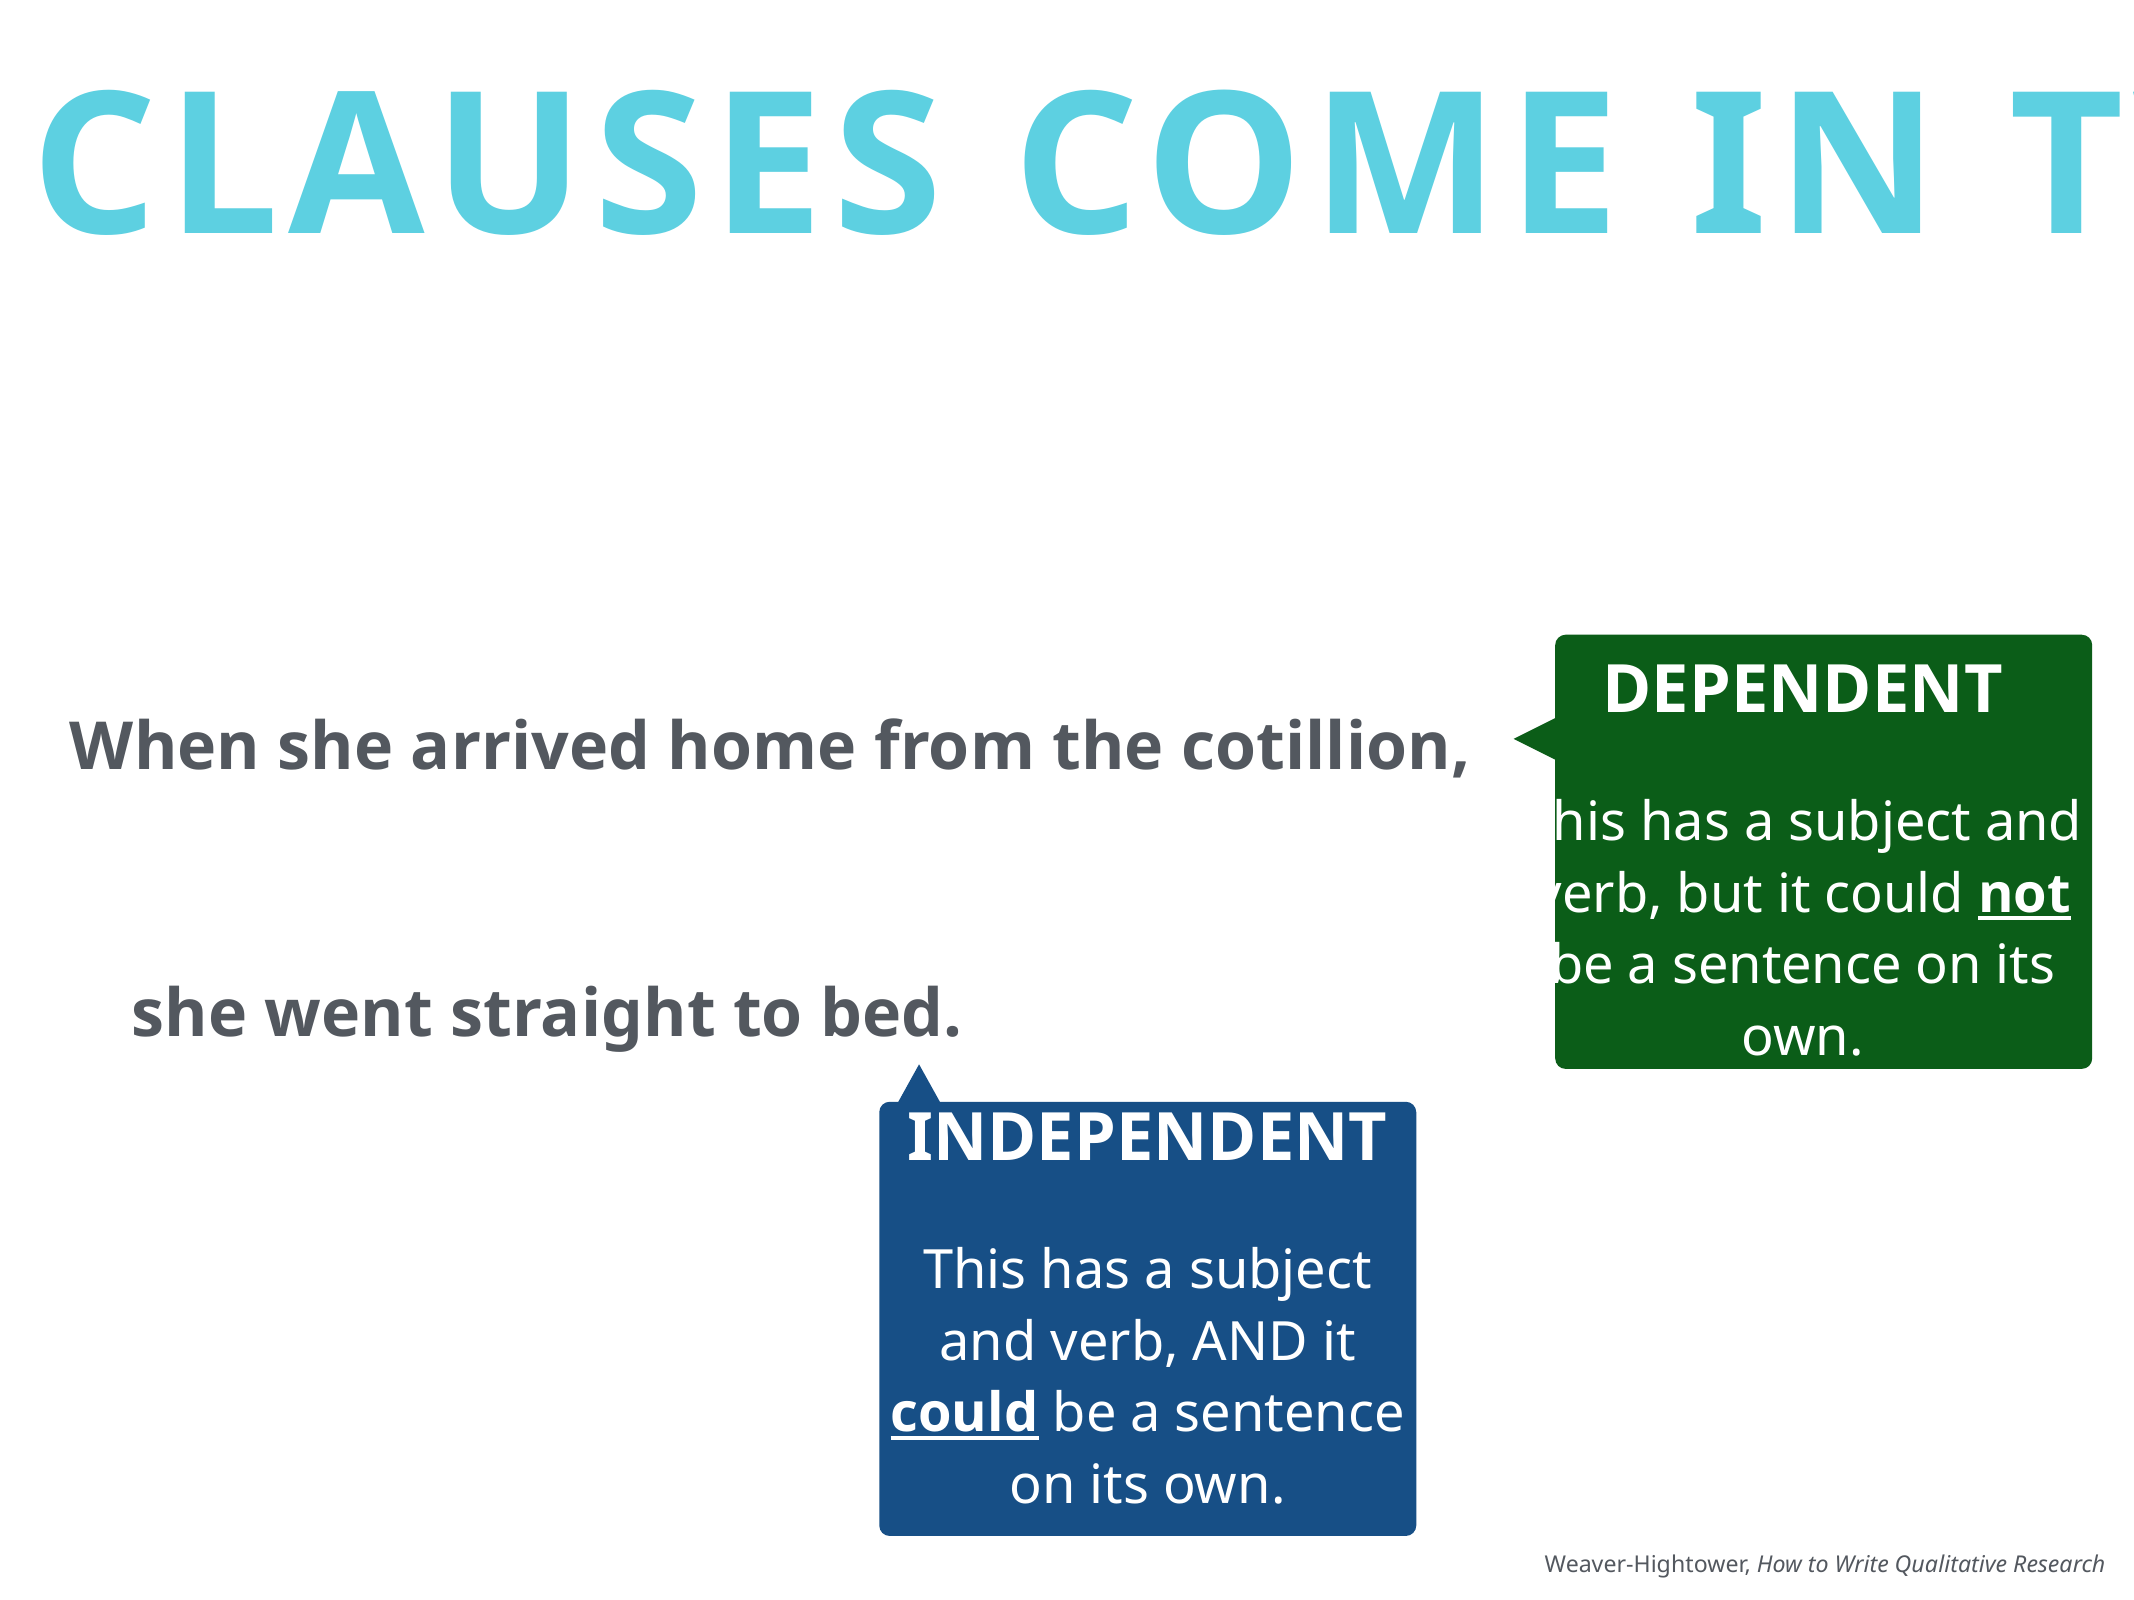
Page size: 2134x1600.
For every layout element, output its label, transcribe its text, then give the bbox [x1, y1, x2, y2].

text_box Clauses come in TWO types [31, 81, 2102, 516]
text_box she went straight to bed. [114, 962, 981, 1050]
text_box DEPENDENT This has a subject and verb, but it could not be a sentence on its own. [1513, 634, 2093, 1069]
text_box INDEPENDENT This has a subject and verb, AND it could be a sentence on its own. [879, 1064, 1417, 1536]
text_box When she arrived home from the cotillion, [44, 695, 1516, 783]
